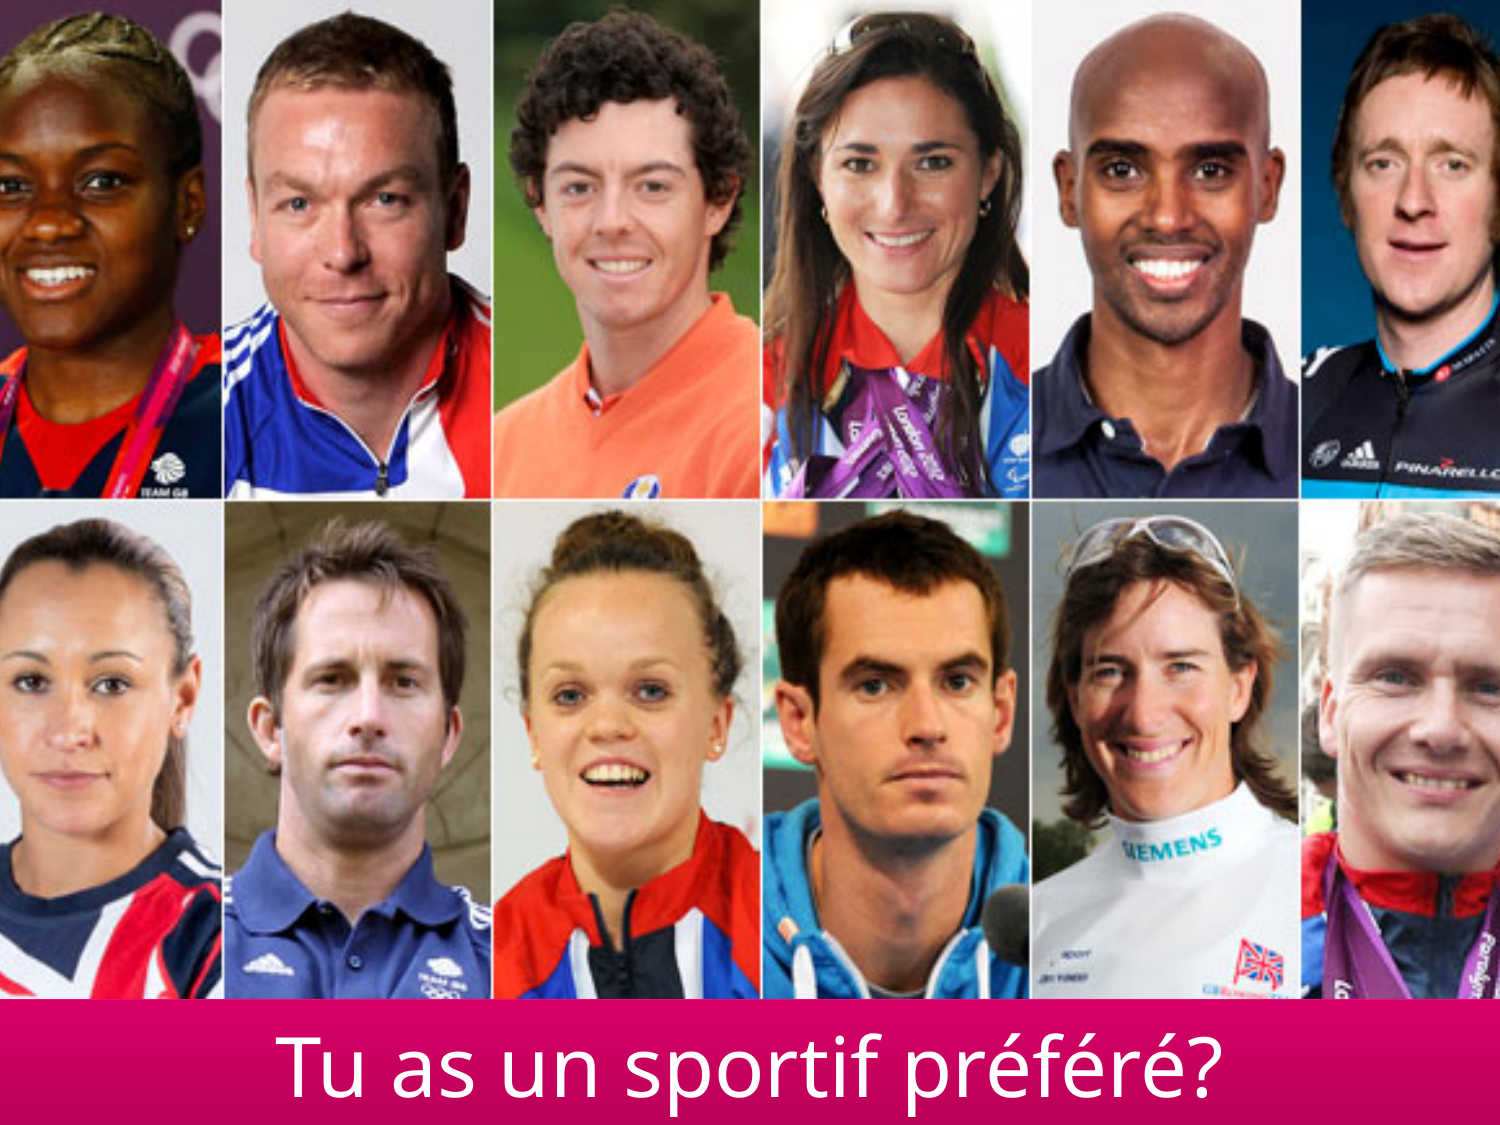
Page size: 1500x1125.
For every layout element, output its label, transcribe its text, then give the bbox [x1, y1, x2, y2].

text_box Tu as un sportif préféré? [0, 1007, 1500, 1125]
picture [0, 0, 1500, 1000]
